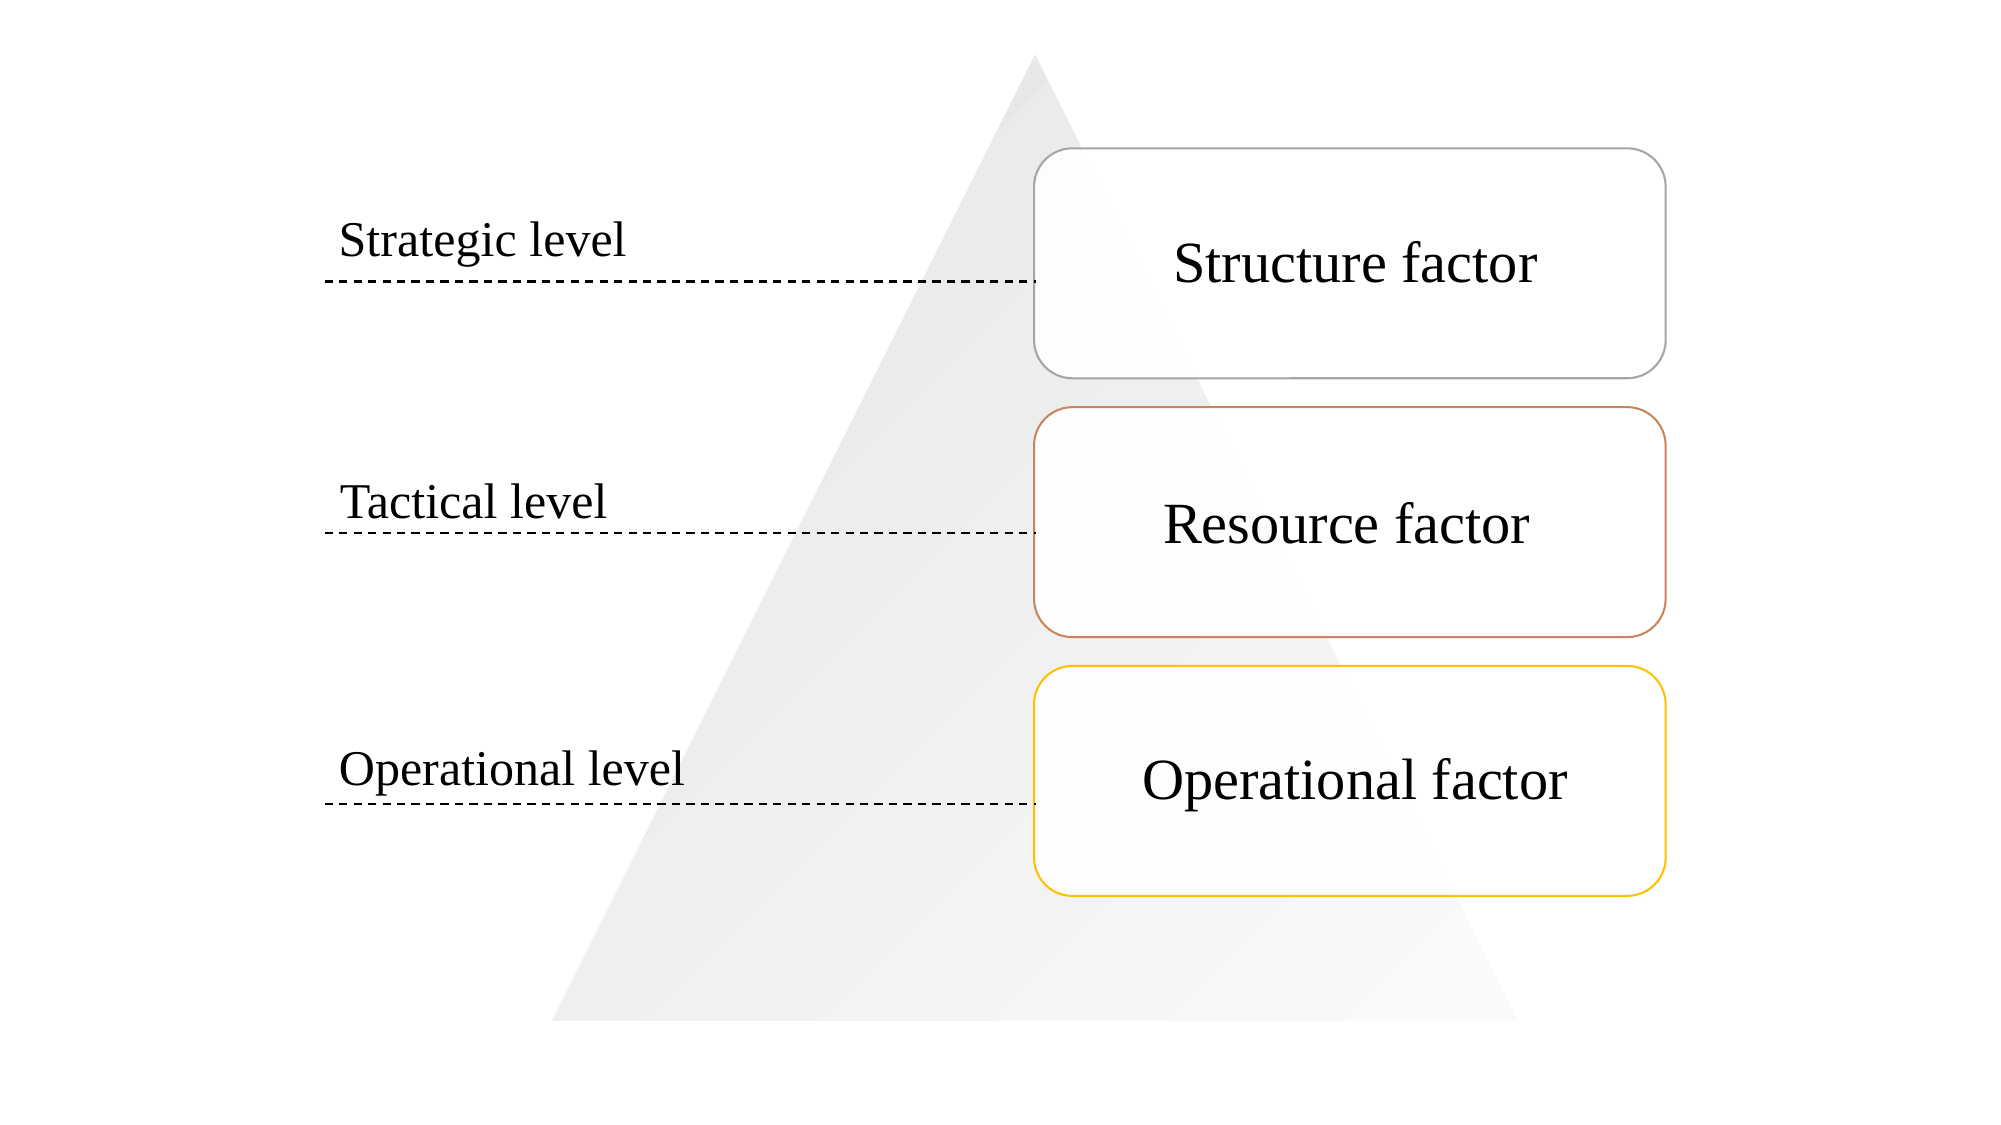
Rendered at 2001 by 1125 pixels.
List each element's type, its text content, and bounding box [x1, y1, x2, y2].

text_box Strategic level [324, 199, 538, 275]
text_box Operational level [324, 727, 538, 803]
text_box Tactical level [325, 460, 538, 532]
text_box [538, 50, 1676, 1023]
